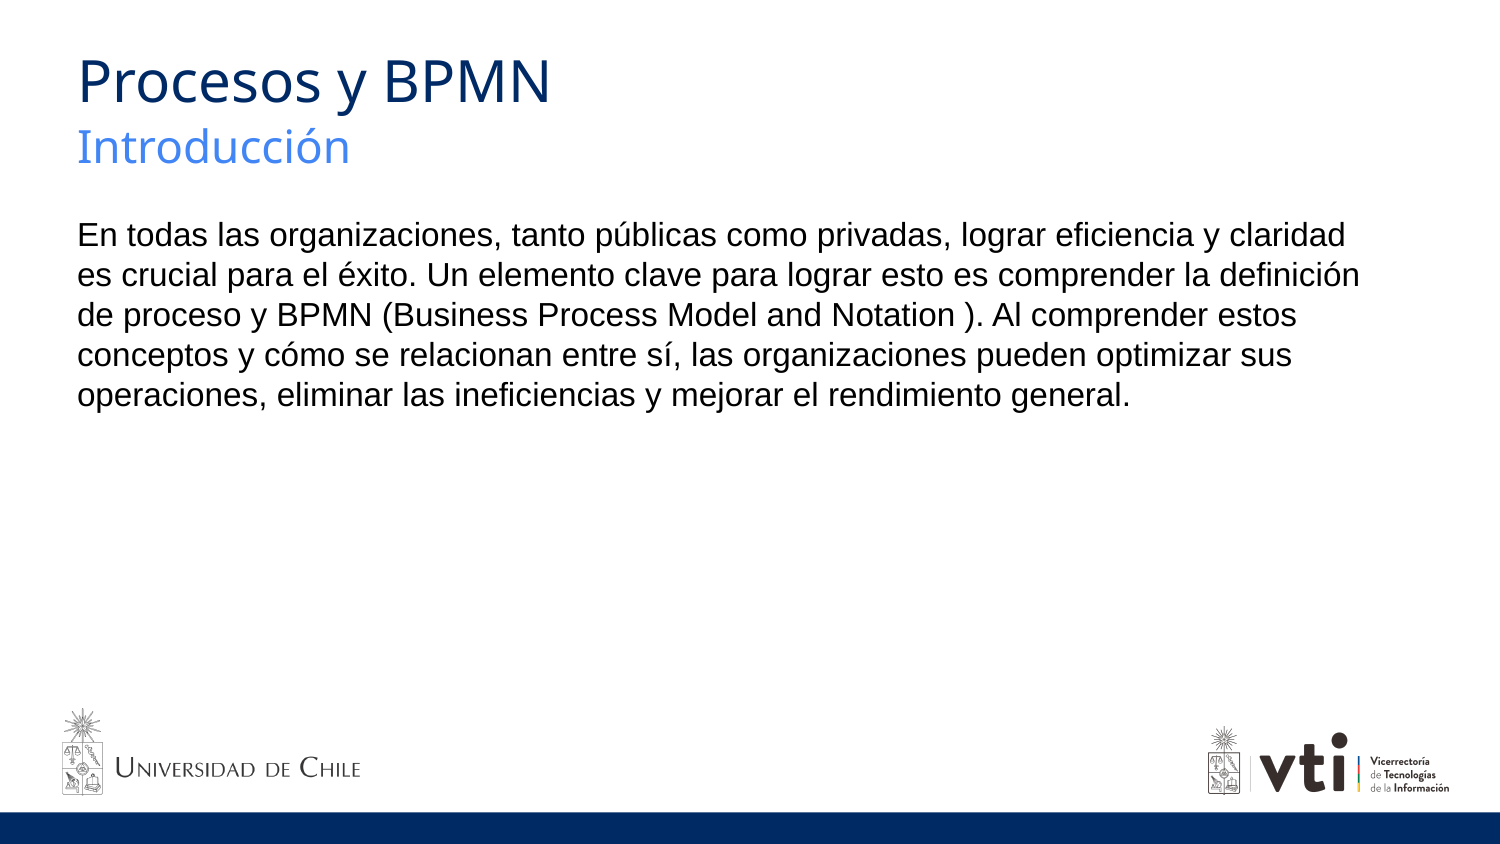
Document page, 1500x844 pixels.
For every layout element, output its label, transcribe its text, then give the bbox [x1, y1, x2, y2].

picture [62, 708, 360, 796]
title Procesos y BPMN [62, 39, 1330, 102]
list Introducción [62, 102, 1330, 182]
text_box En todas las organizaciones, tanto públicas como privadas, lograr eficiencia y claridad es crucial para el éxito. Un elemento clave para lograr esto es comprender la definición de proceso y BPMN (Business Process Model and Notation ). Al comprender estos conceptos y cómo se relacionan entre sí, las organizaciones pueden optimizar sus operaciones, eliminar las ineficiencias y mejorar el rendimiento general. [62, 198, 1393, 429]
picture [1208, 726, 1449, 795]
